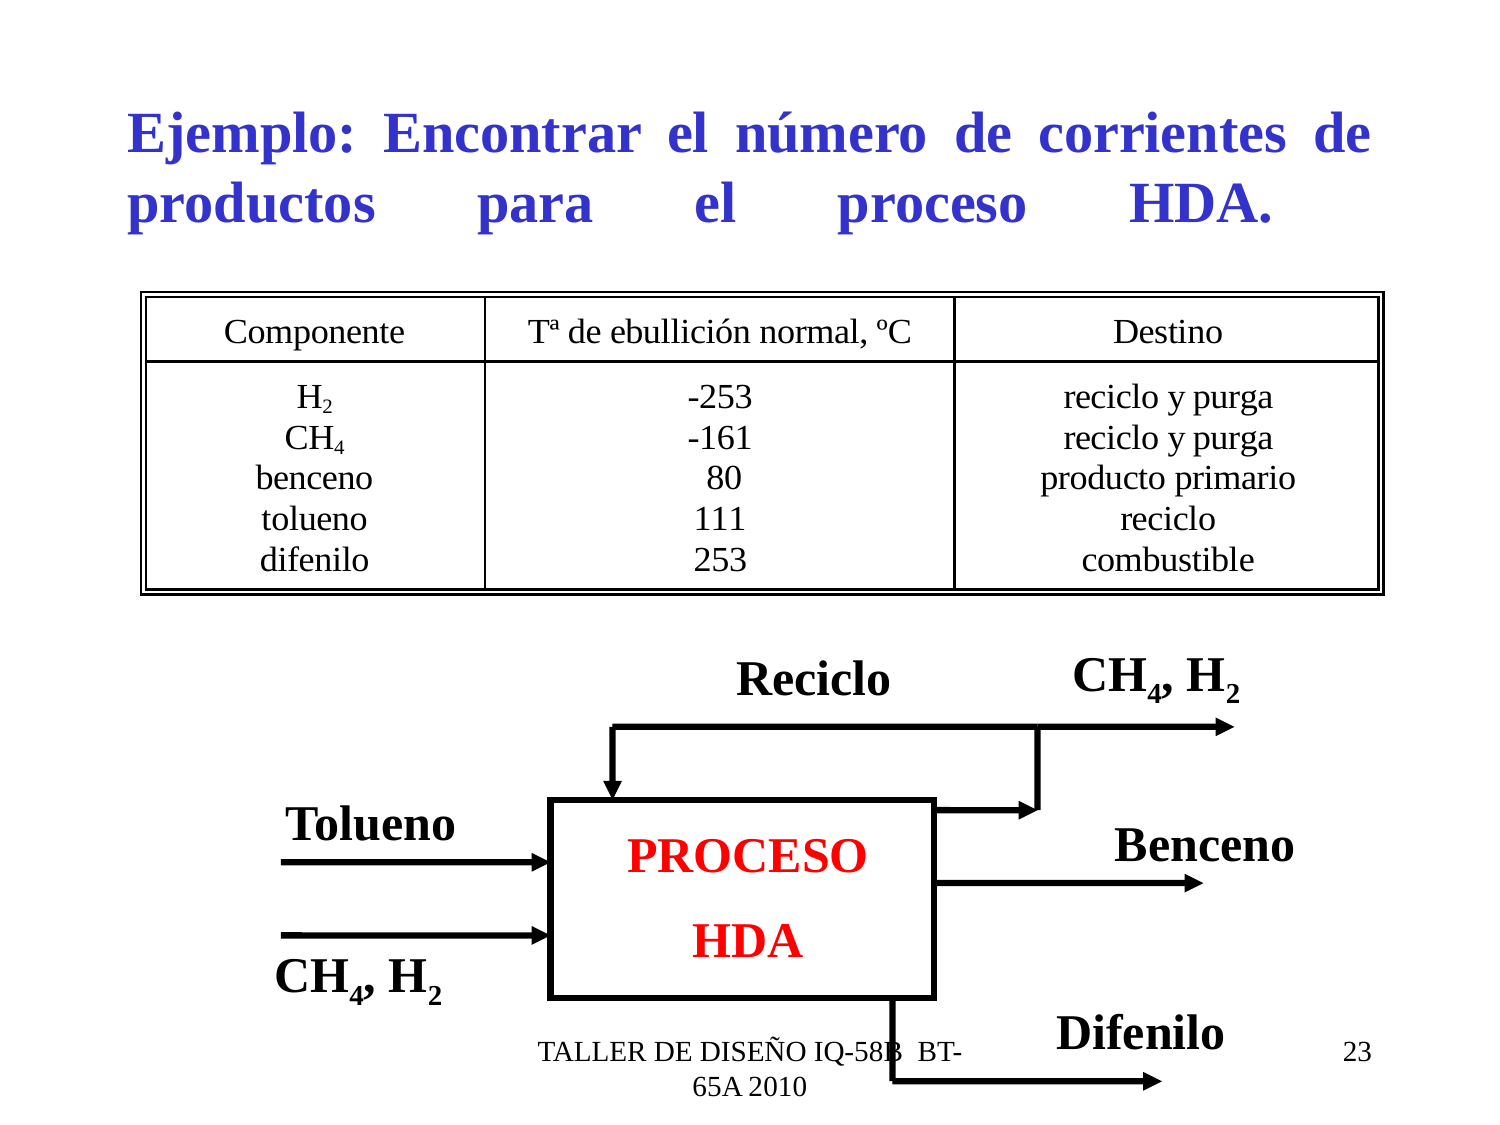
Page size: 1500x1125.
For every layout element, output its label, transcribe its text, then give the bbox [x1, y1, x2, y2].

title Ejemplo: Encontrar el número de corrientes de productos para el proceso HDA. [112, 99, 1388, 248]
slide_number 23 [1074, 1024, 1388, 1101]
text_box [74, 249, 1451, 637]
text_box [256, 637, 1318, 1082]
footer TALLER DE DISEÑO IQ-58B BT-65A 2010 [512, 1090, 988, 1101]
